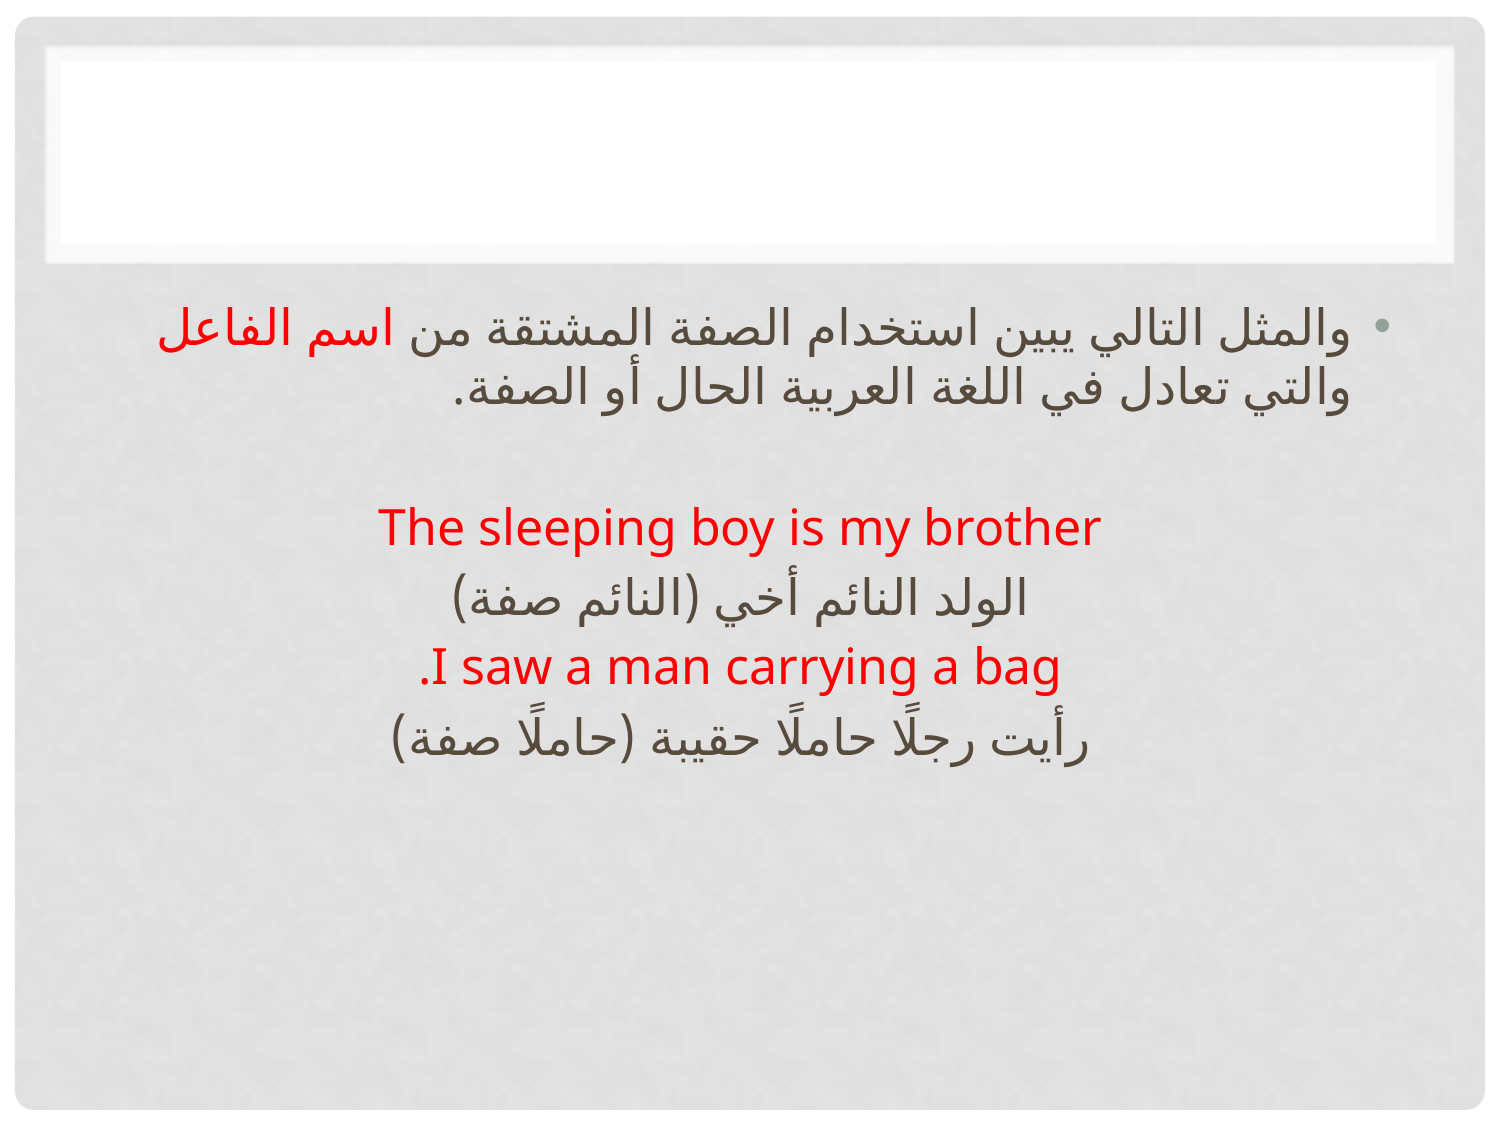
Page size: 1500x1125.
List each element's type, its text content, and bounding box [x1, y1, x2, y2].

list والمثل التالي يبين استخدام الصفة المشتقة من اسم الفاعل والتي تعادل في اللغة العربية الحال أو الصفة. The sleeping boy is my brother الولد النائم أخي (النائم صفة) I saw a man carrying a bag. رأيت رجلًا حاملًا حقيبة (حاملًا صفة) [75, 287, 1425, 1005]
